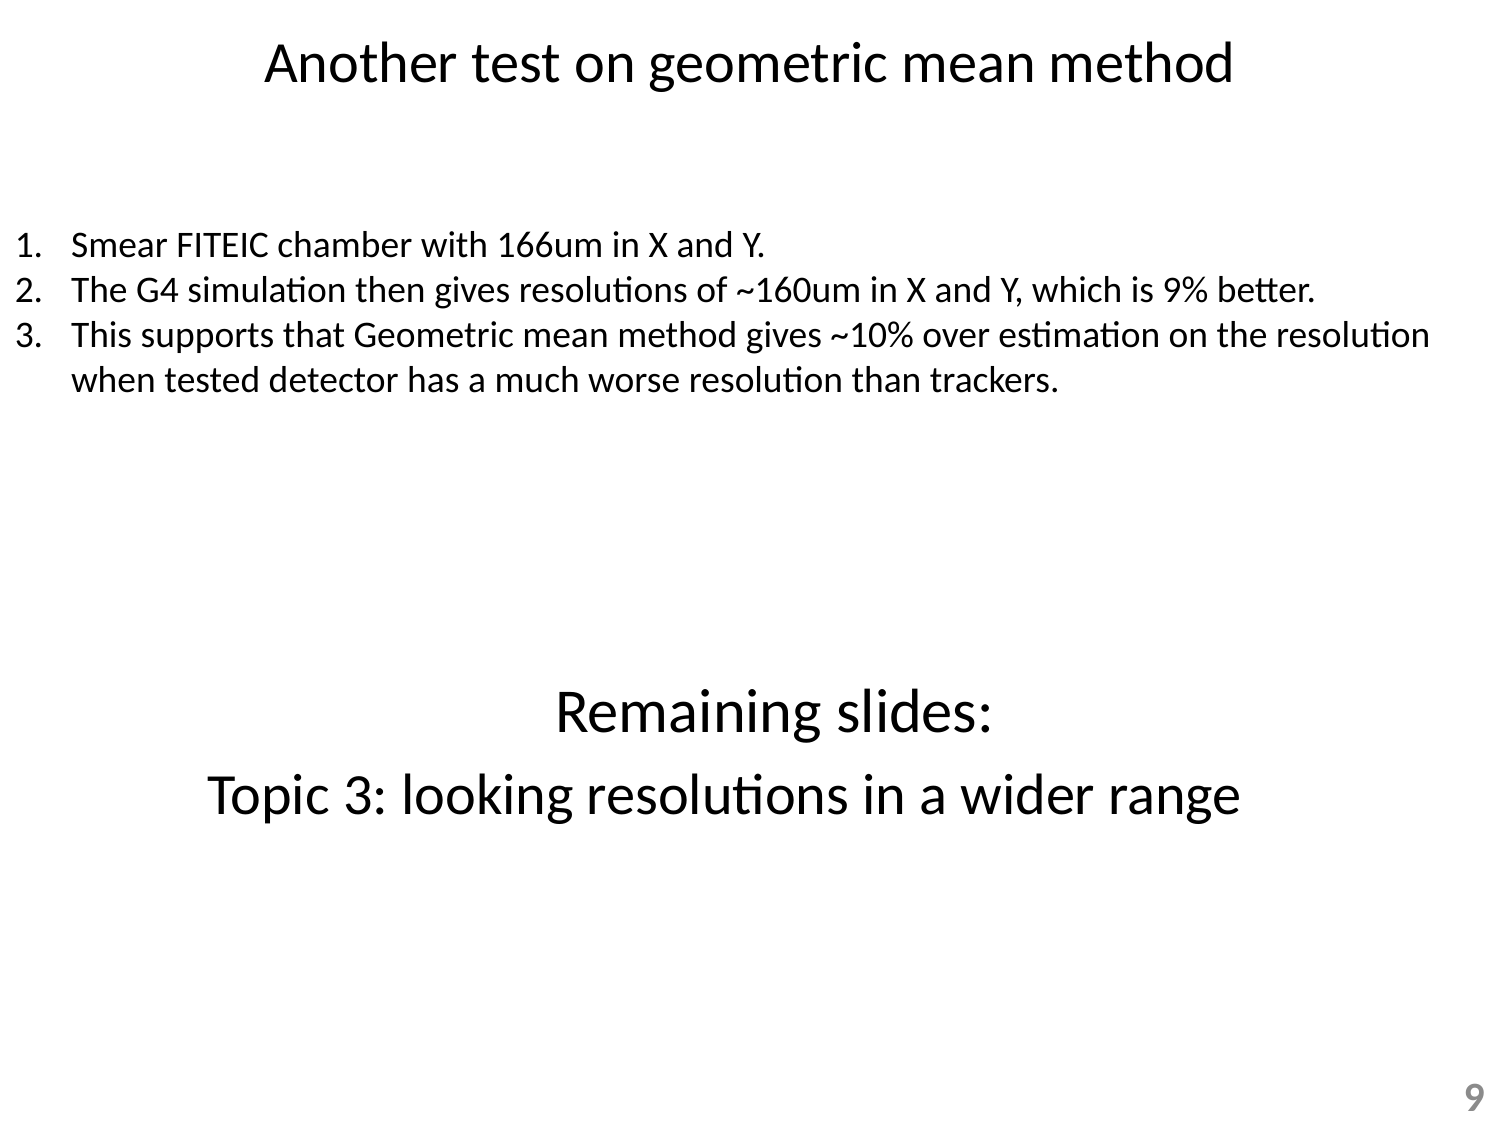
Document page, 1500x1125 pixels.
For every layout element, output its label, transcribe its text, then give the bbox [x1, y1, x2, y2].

text_box Smear FITEIC chamber with 166um in X and Y. The G4 simulation then gives resolutions of ~160um in X and Y, which is 9% better. This supports that Geometric mean method gives ~10% over estimation on the resolution when tested detector has a much worse resolution than trackers. [0, 212, 1500, 408]
slide_number 9 [1149, 1065, 1500, 1125]
text_box Remaining slides: [512, 662, 1038, 753]
title Another test on geometric mean method [75, 0, 1425, 118]
text_box Topic 3: looking resolutions in a wider range [49, 732, 1400, 850]
